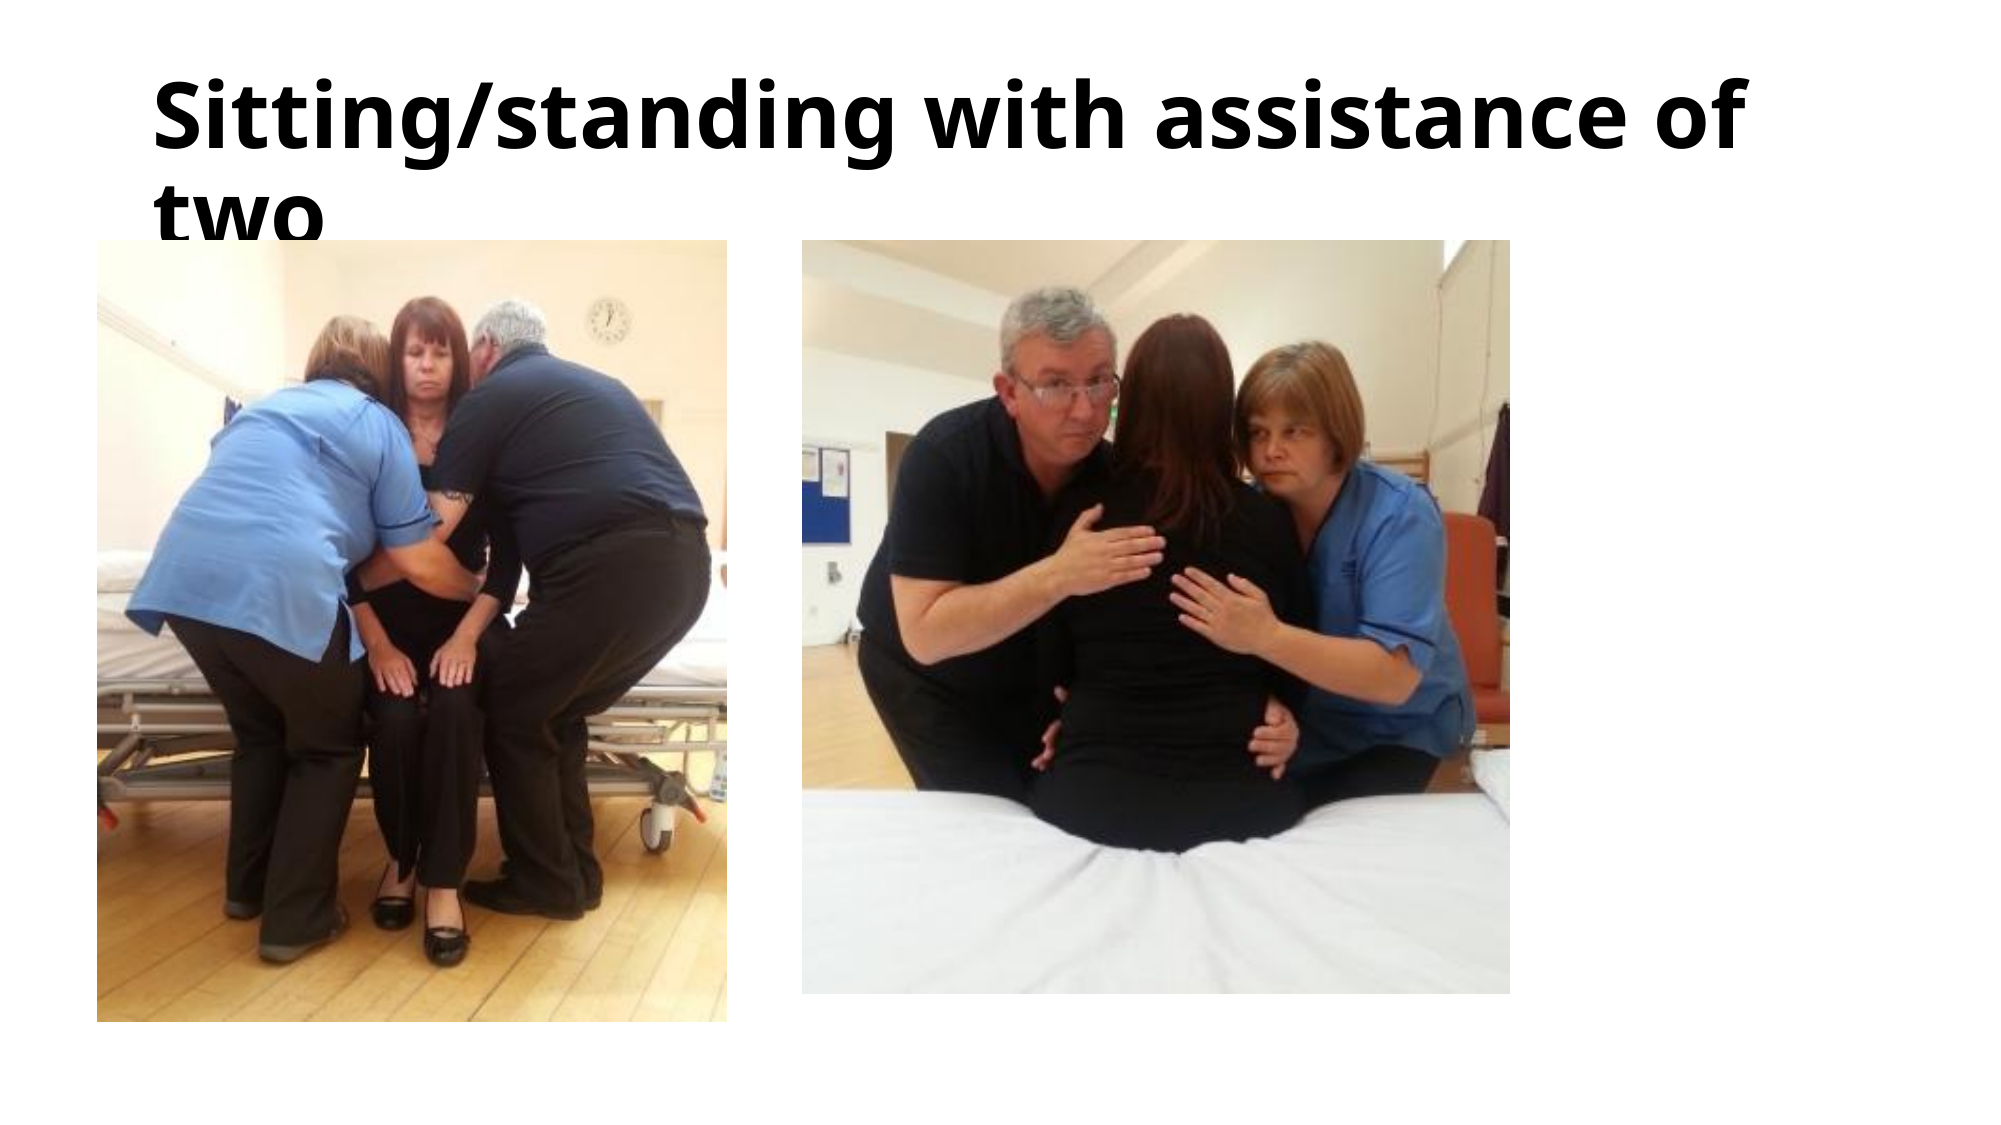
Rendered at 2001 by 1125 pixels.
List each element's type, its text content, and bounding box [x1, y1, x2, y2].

picture [97, 240, 727, 1022]
picture [802, 240, 1510, 994]
title Sitting/standing with assistance of two [137, 59, 1863, 278]
